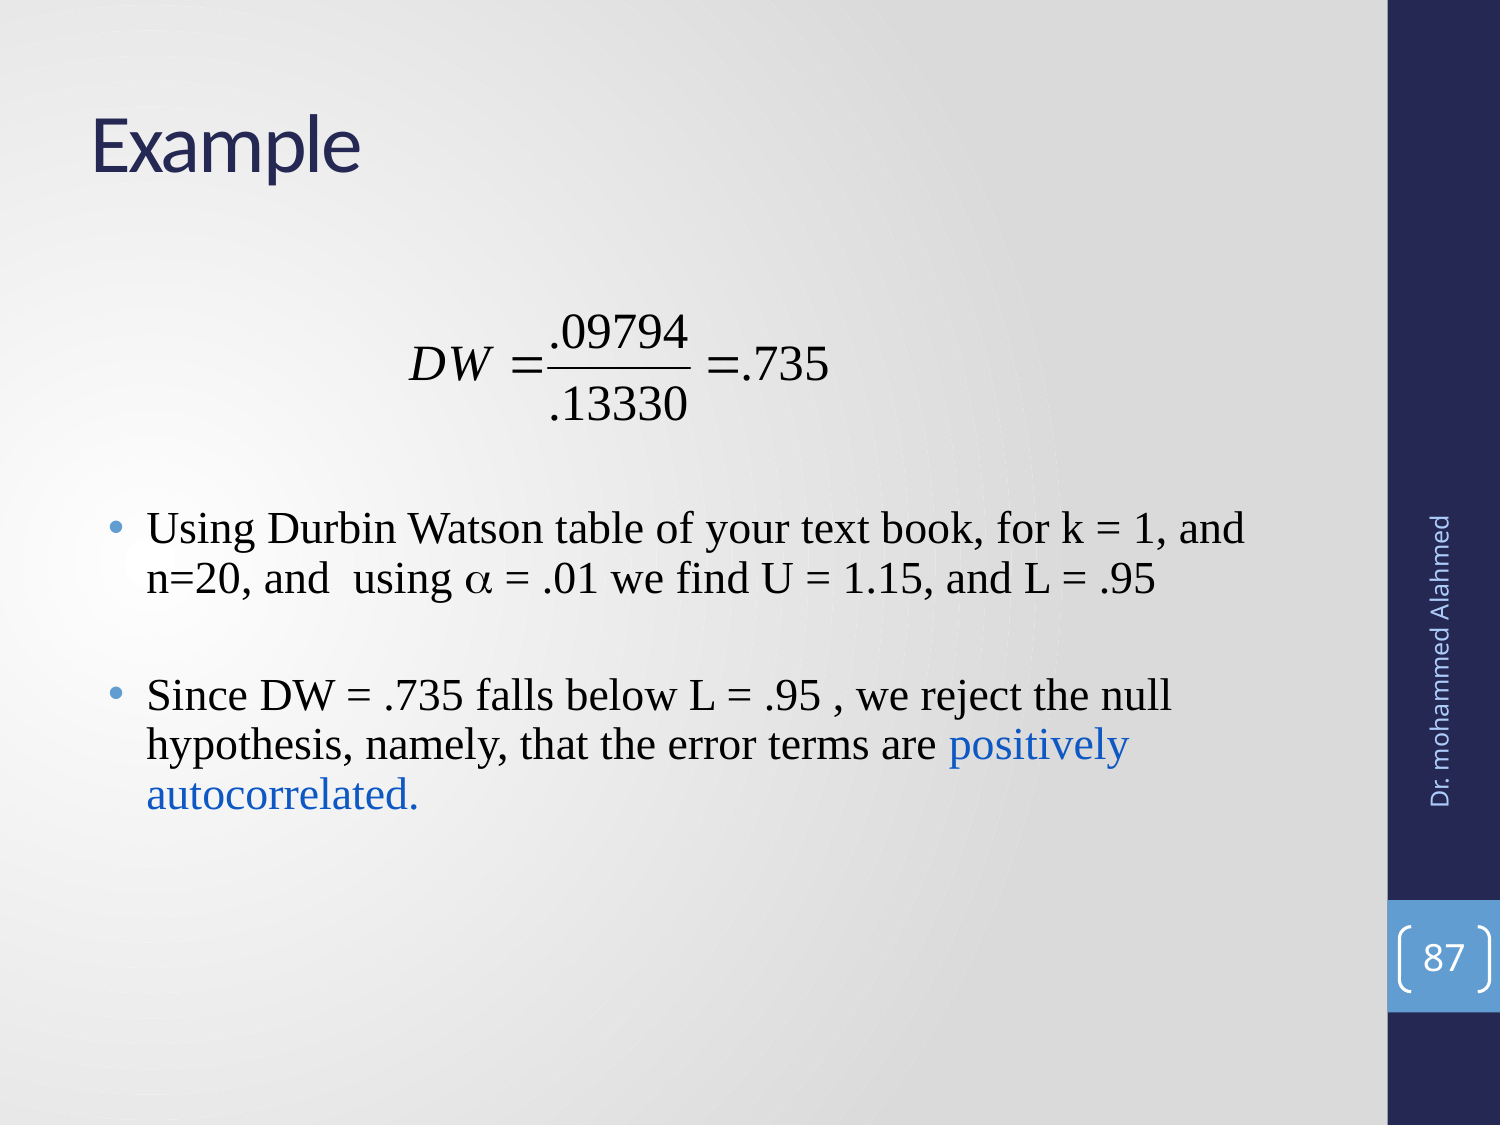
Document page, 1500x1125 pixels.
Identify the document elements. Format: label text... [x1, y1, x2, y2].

list Using Durbin Watson table of your text book, for k = 1, and n=20, and using  = .01 we find U = 1.15, and L = .95 Since DW = .735 falls below L = .95 , we reject the null hypothesis, namely, that the error terms are positively autocorrelated. [75, 262, 1325, 1050]
title Example [75, 45, 1325, 233]
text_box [399, 299, 838, 432]
slide_number 87 [1397, 925, 1492, 994]
footer Dr. mohammed Alahmed [1408, 500, 1469, 889]
